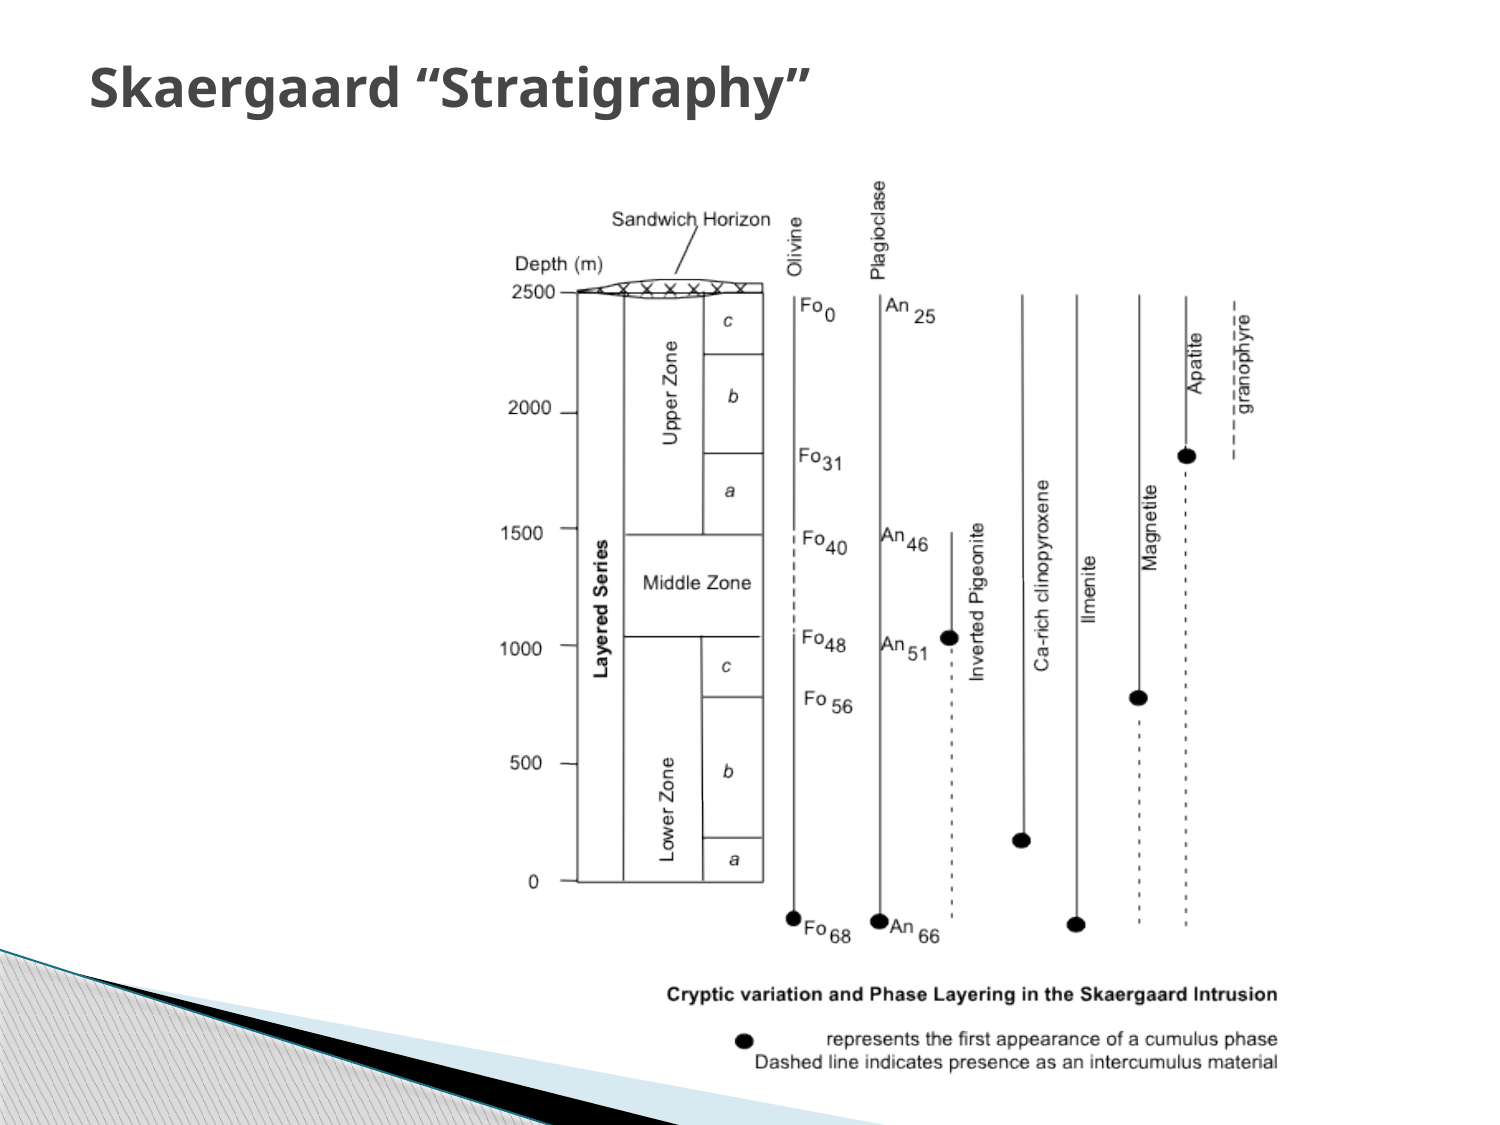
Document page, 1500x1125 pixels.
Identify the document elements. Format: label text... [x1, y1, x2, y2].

picture [496, 180, 1279, 1075]
title Skaergaard “Stratigraphy” [75, 45, 1218, 127]
